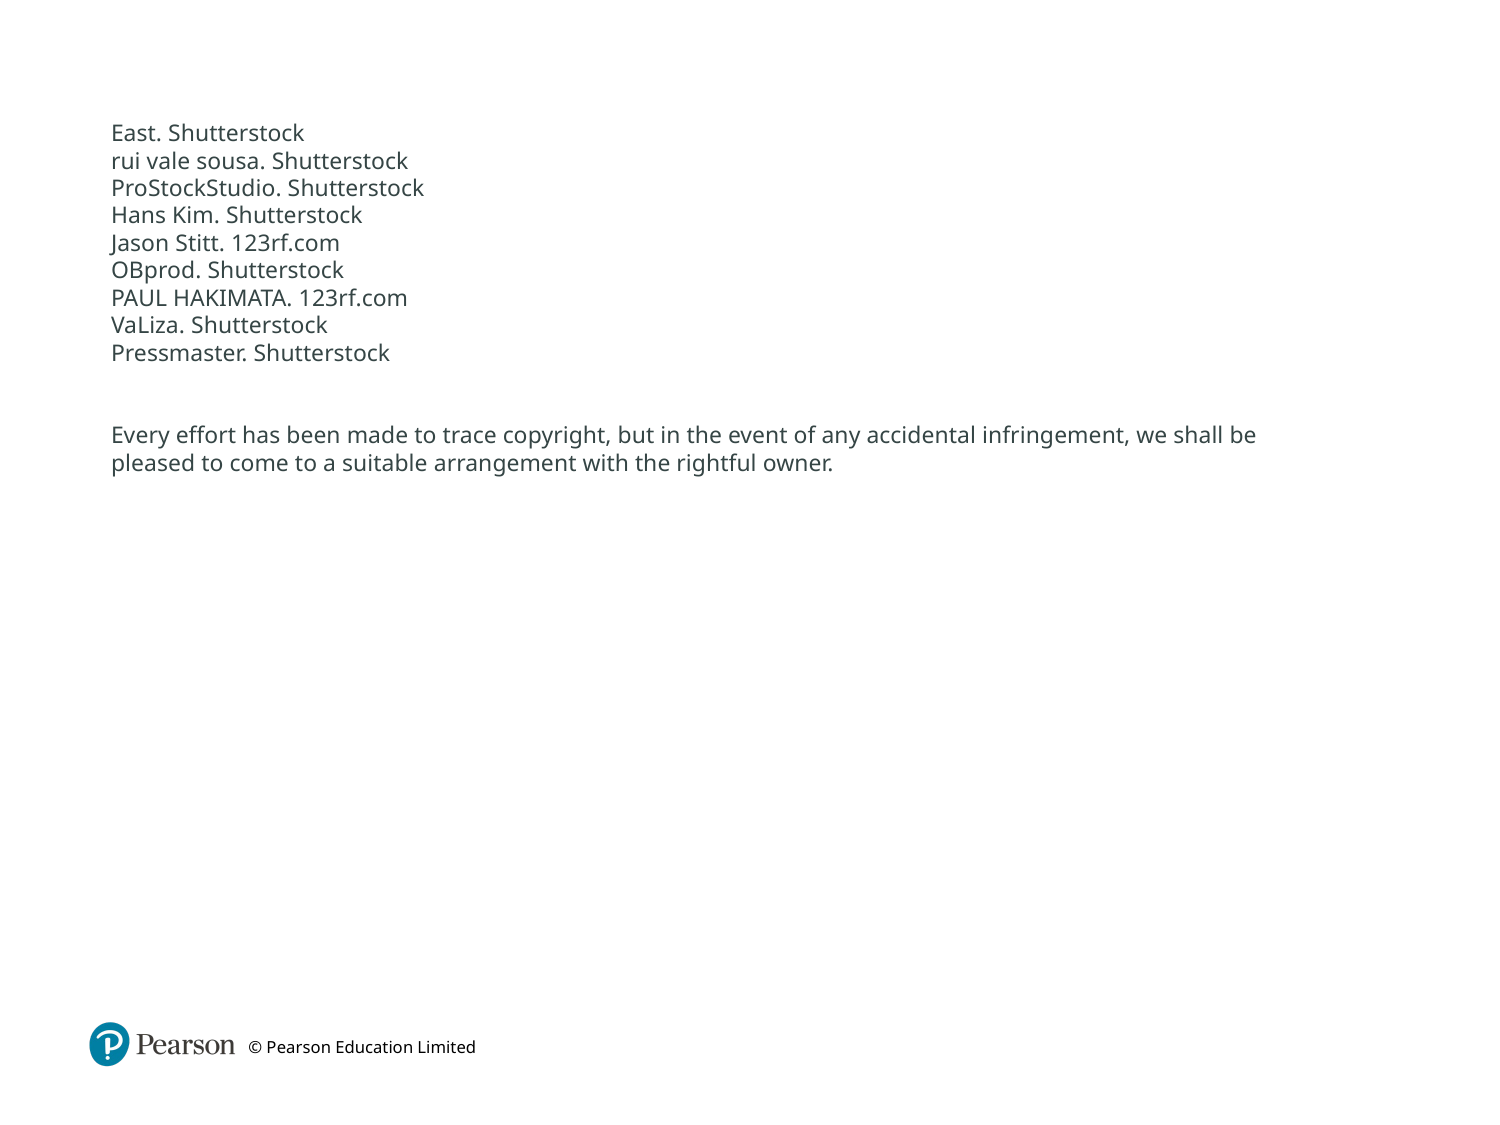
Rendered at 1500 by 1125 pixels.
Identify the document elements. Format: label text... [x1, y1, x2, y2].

picture [69, 1002, 255, 1086]
text_box East. Shutterstock rui vale sousa. Shutterstock ProStockStudio. Shutterstock Hans Kim. Shutterstock Jason Stitt. 123rf.com OBprod. Shutterstock PAUL HAKIMATA. 123rf.com VaLiza. Shutterstock Pressmaster. Shutterstock Every effort has been made to trace copyright, but in the event of any accidental infringement, we shall be pleased to come to a suitable arrangement with the rightful owner. [110, 118, 1336, 506]
